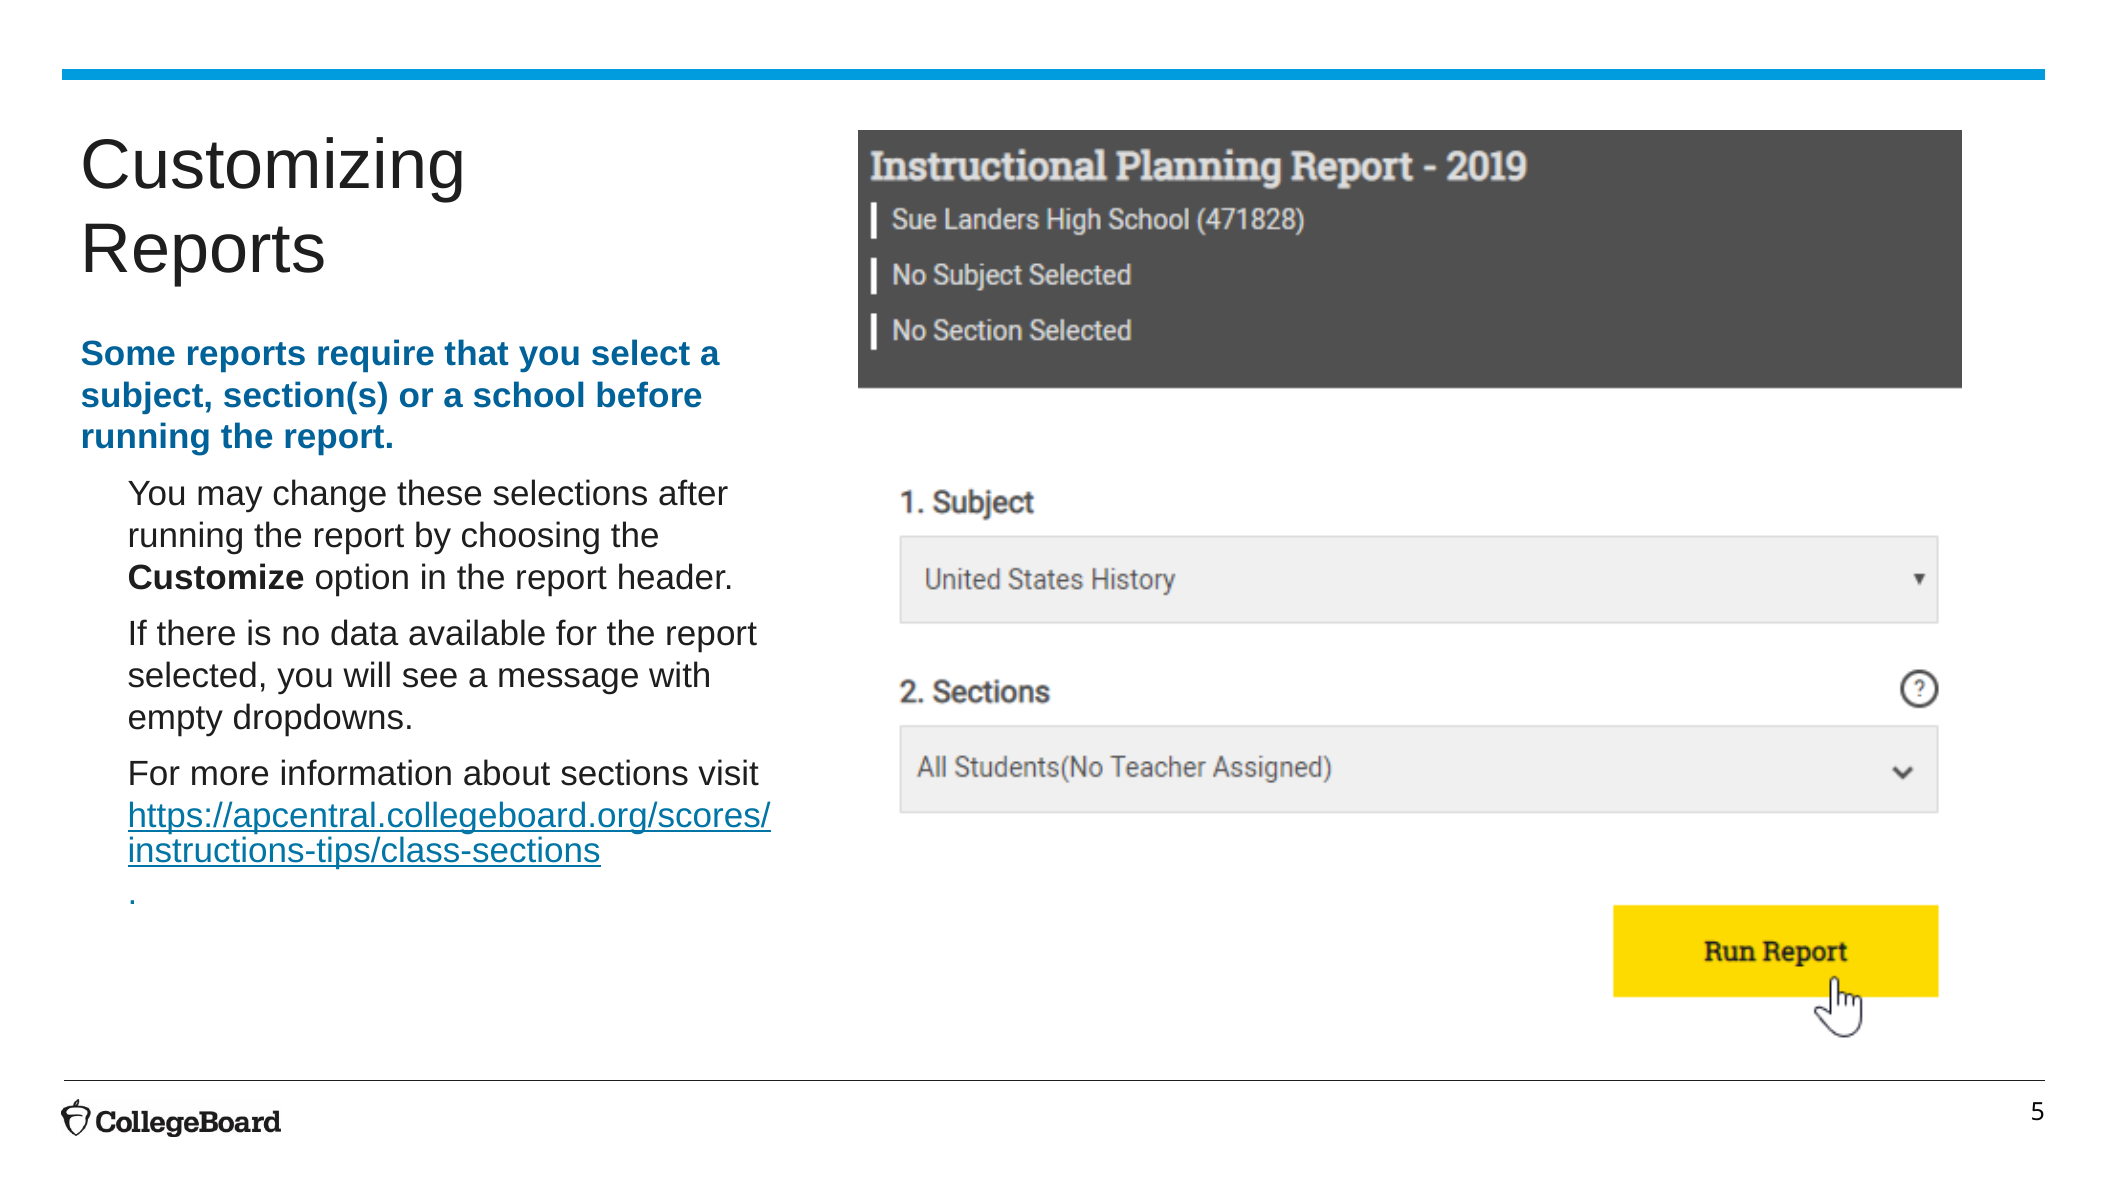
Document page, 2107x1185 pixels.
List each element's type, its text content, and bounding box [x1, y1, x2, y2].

picture [857, 130, 1962, 1055]
picture [61, 1099, 281, 1137]
list Some reports require that you select a subject, section(s) or a school before running the report. You may change these selections after running the report by choosing the Customize option in the report header. If there is no data available for the report selected, you will see a message with empty dropdowns. For more information about sections visit https://apcentral.collegeboard.org/scores/instructions-tips/class-sections. [80, 292, 778, 892]
title Customizing Reports [80, 95, 728, 290]
